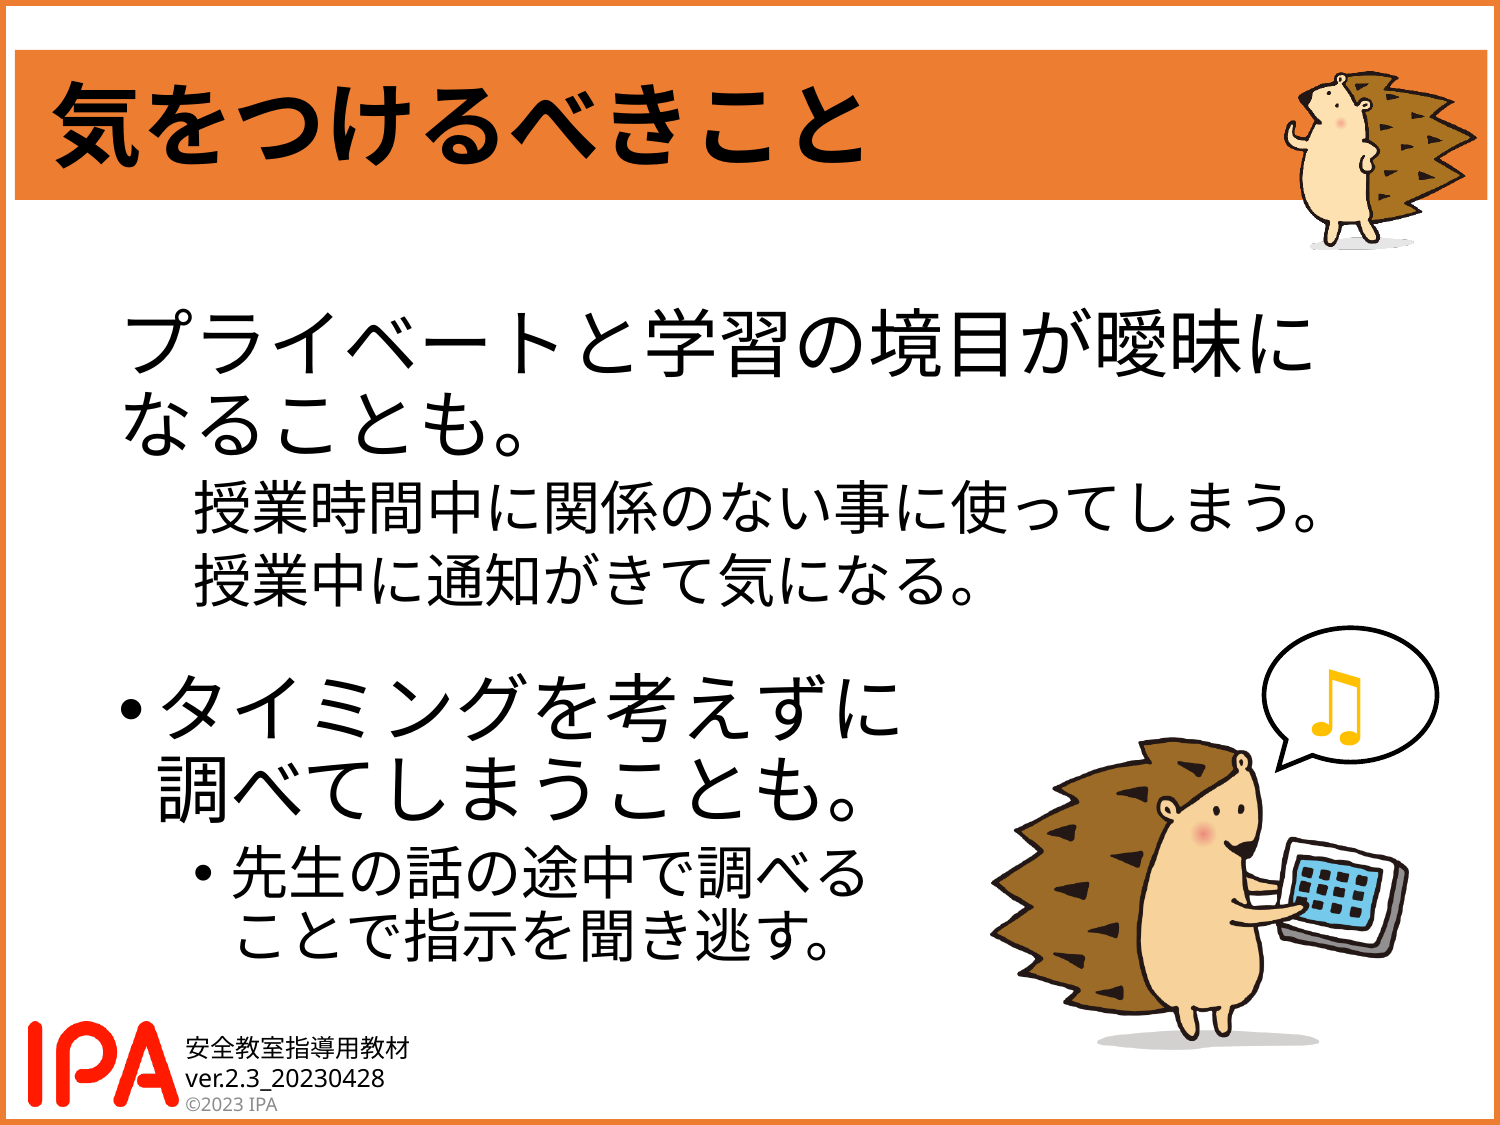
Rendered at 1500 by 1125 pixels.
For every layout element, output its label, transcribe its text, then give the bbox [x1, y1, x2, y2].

list プライベートと学習の境目が曖昧になることも。 授業時間中に関係のない事に使ってしまう。 授業中に通知がきて気になる。 [103, 299, 1397, 1014]
picture [990, 737, 1409, 1050]
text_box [1264, 627, 1438, 763]
text_box タイミングを考えずに調べてしまうことも。 先生の話の途中で調べることで指示を聞き逃す。 [103, 664, 933, 999]
picture [28, 1021, 179, 1107]
picture [1284, 71, 1477, 250]
title 気をつけるべきこと [35, 65, 1341, 195]
